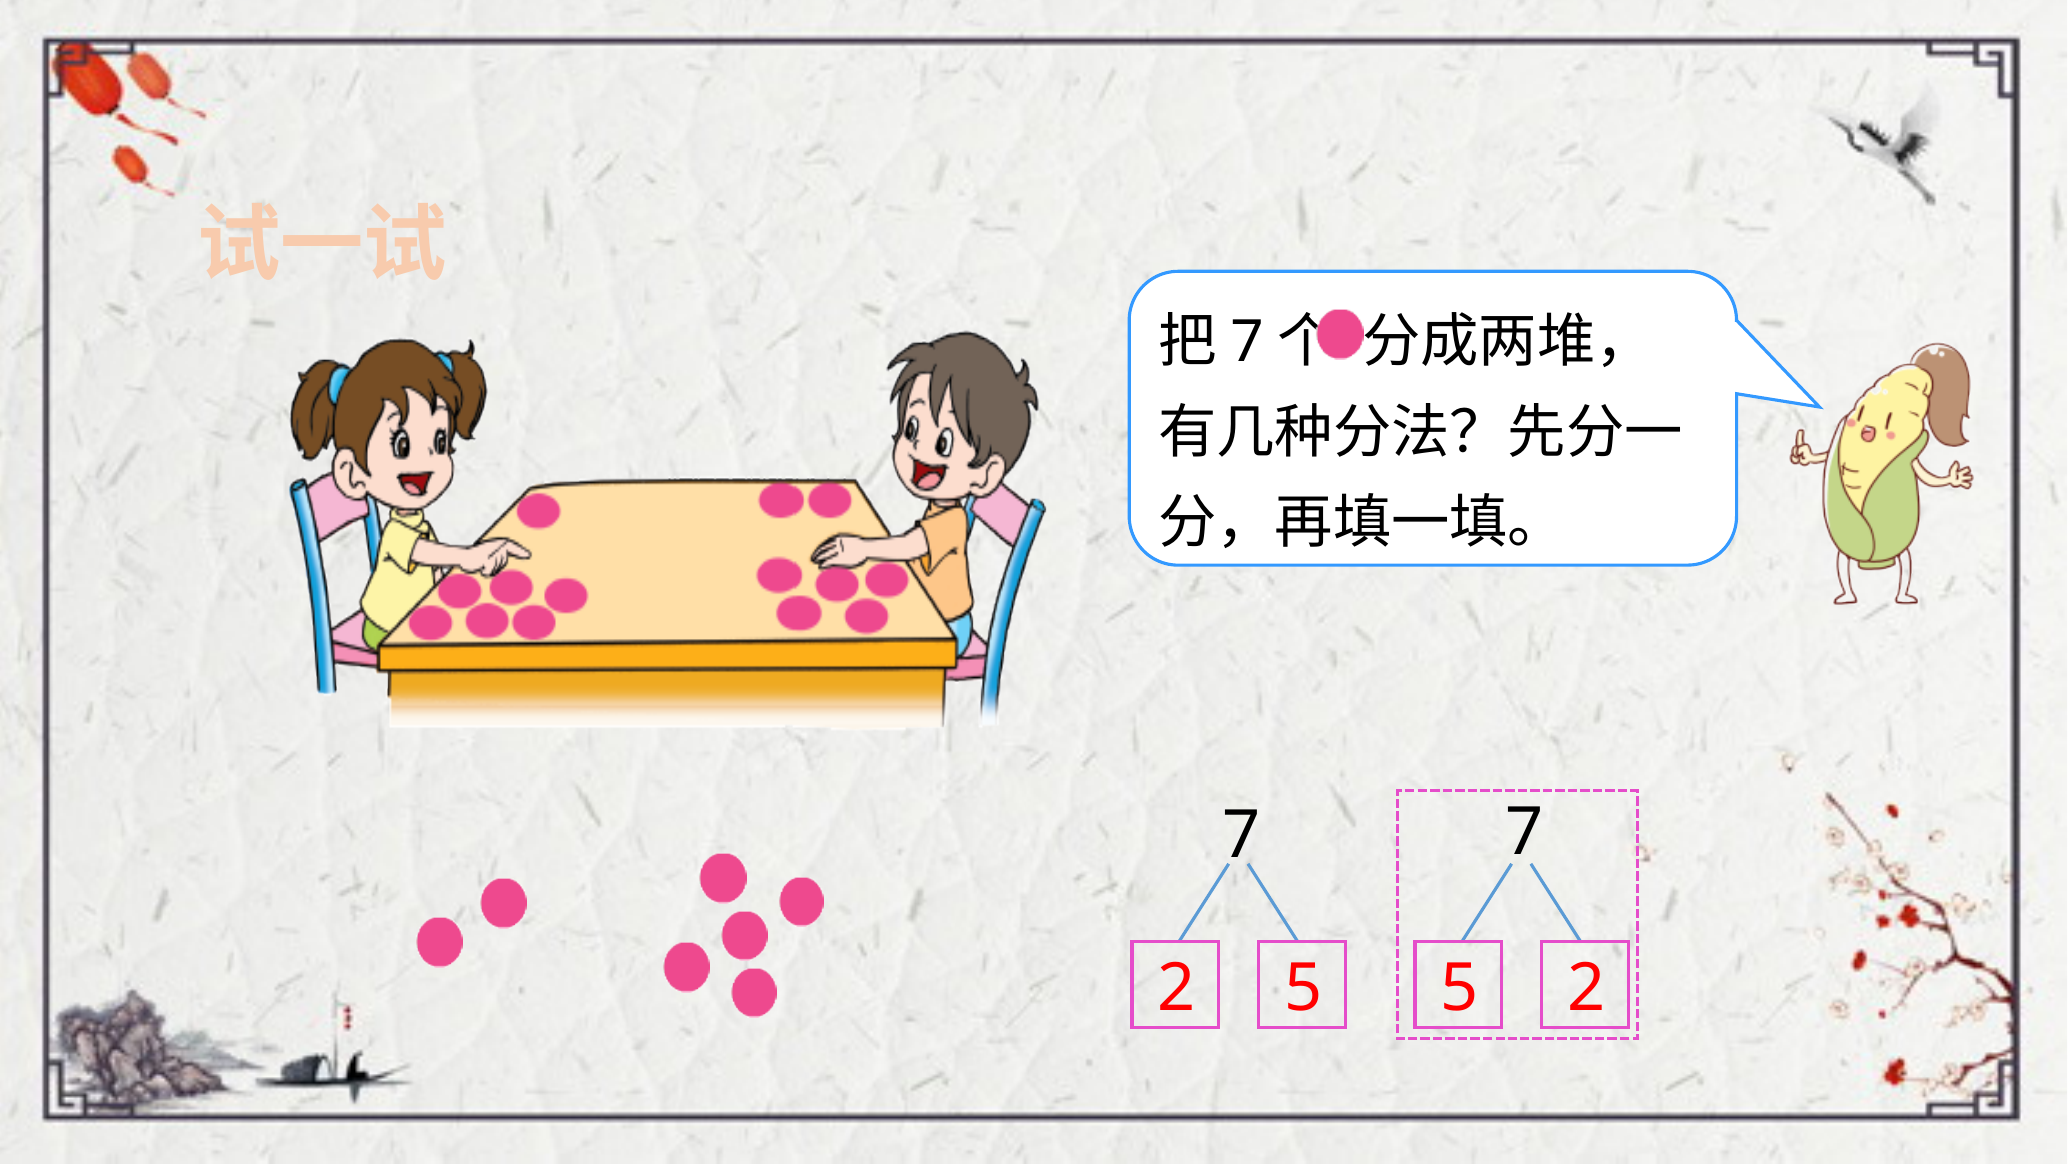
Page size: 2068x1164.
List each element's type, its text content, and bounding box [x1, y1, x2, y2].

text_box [1397, 780, 1638, 1039]
text_box 2 [1142, 1028, 1227, 1032]
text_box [413, 852, 824, 1018]
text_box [1131, 783, 1346, 1028]
text_box 5 [1269, 936, 1354, 1032]
text_box 试一试 [182, 182, 463, 298]
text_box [1129, 271, 1990, 613]
picture [0, 0, 2068, 1164]
